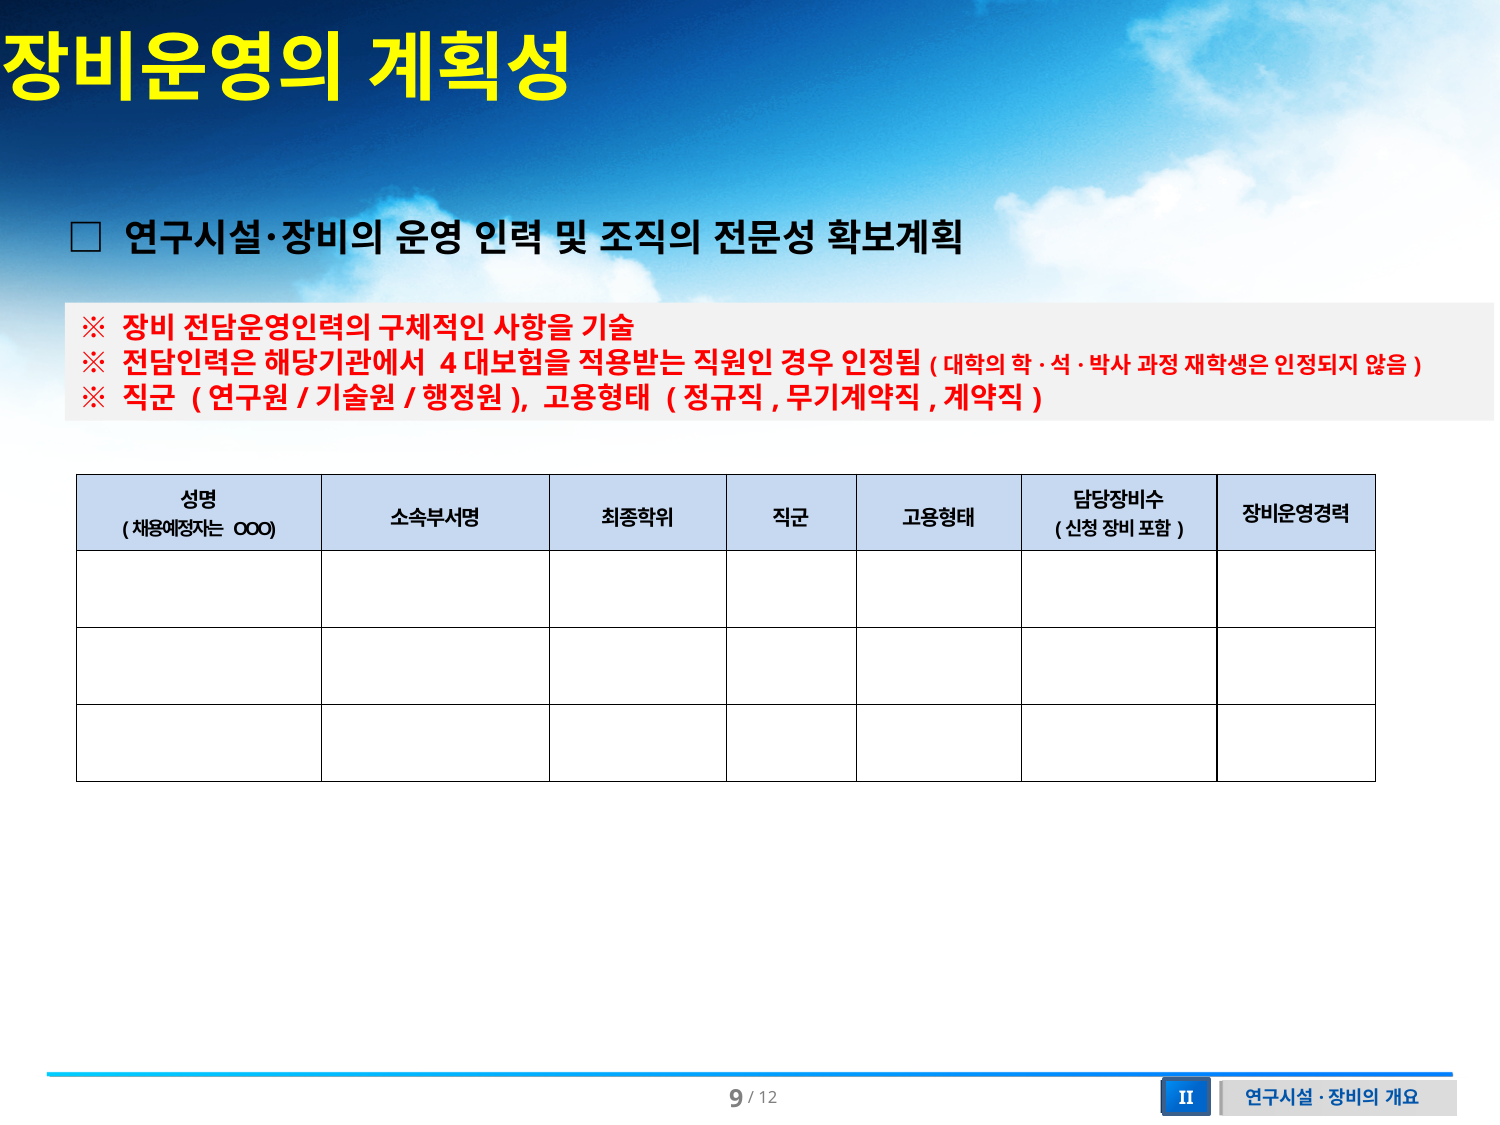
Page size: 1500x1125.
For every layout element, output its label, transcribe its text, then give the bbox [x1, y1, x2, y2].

table_cell [857, 551, 1021, 627]
picture [0, 1070, 1500, 1078]
table_cell [857, 628, 1021, 704]
text_box □ 연구시설･장비의 운영 인력 및 조직의 전문성 확보계획 [53, 206, 1365, 267]
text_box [1160, 1077, 1457, 1116]
table_cell [322, 705, 549, 781]
table_header 직군 [727, 475, 856, 550]
table_header 최종학위 [550, 475, 726, 550]
table_header 담당장비수 (신청 장비 포함) [1022, 475, 1216, 550]
table_cell [77, 628, 321, 704]
table_cell [727, 628, 856, 704]
table_cell [322, 551, 549, 627]
table_header 장비운영경력 [1218, 475, 1375, 550]
table_cell [550, 705, 726, 781]
table_header 고용형태 [857, 475, 1021, 550]
text_box ※ 장비 전담운영인력의 구체적인 사항을 기술 ※ 전담인력은 해당기관에서 4대보험을 적용받는 직원인 경우 인정됨(대학의 학·석·박사 과정 재학생은 인정되지 않음) ※ 직군 (연구원/기술원/행정원), 고용형태 (정규직,무기계약직,계약직) [63, 301, 1496, 423]
table_cell [1218, 551, 1375, 627]
text_box 장비운영의 계획성 [0, 12, 702, 117]
table_header 소속부서명 [322, 475, 549, 550]
table_cell [727, 705, 856, 781]
table_cell [550, 551, 726, 627]
table_cell [550, 628, 726, 704]
table_cell [727, 551, 856, 627]
table_cell [1218, 705, 1375, 781]
table_cell [77, 705, 321, 781]
table_cell [1022, 705, 1216, 781]
table_header 성명 (채용예정자는 OOO) [77, 475, 321, 550]
table_cell [1218, 628, 1375, 704]
table_cell [1022, 551, 1216, 627]
table_cell [1022, 628, 1216, 704]
table_cell [857, 705, 1021, 781]
table_cell [77, 551, 321, 627]
picture [0, 0, 1500, 528]
table_cell [322, 628, 549, 704]
